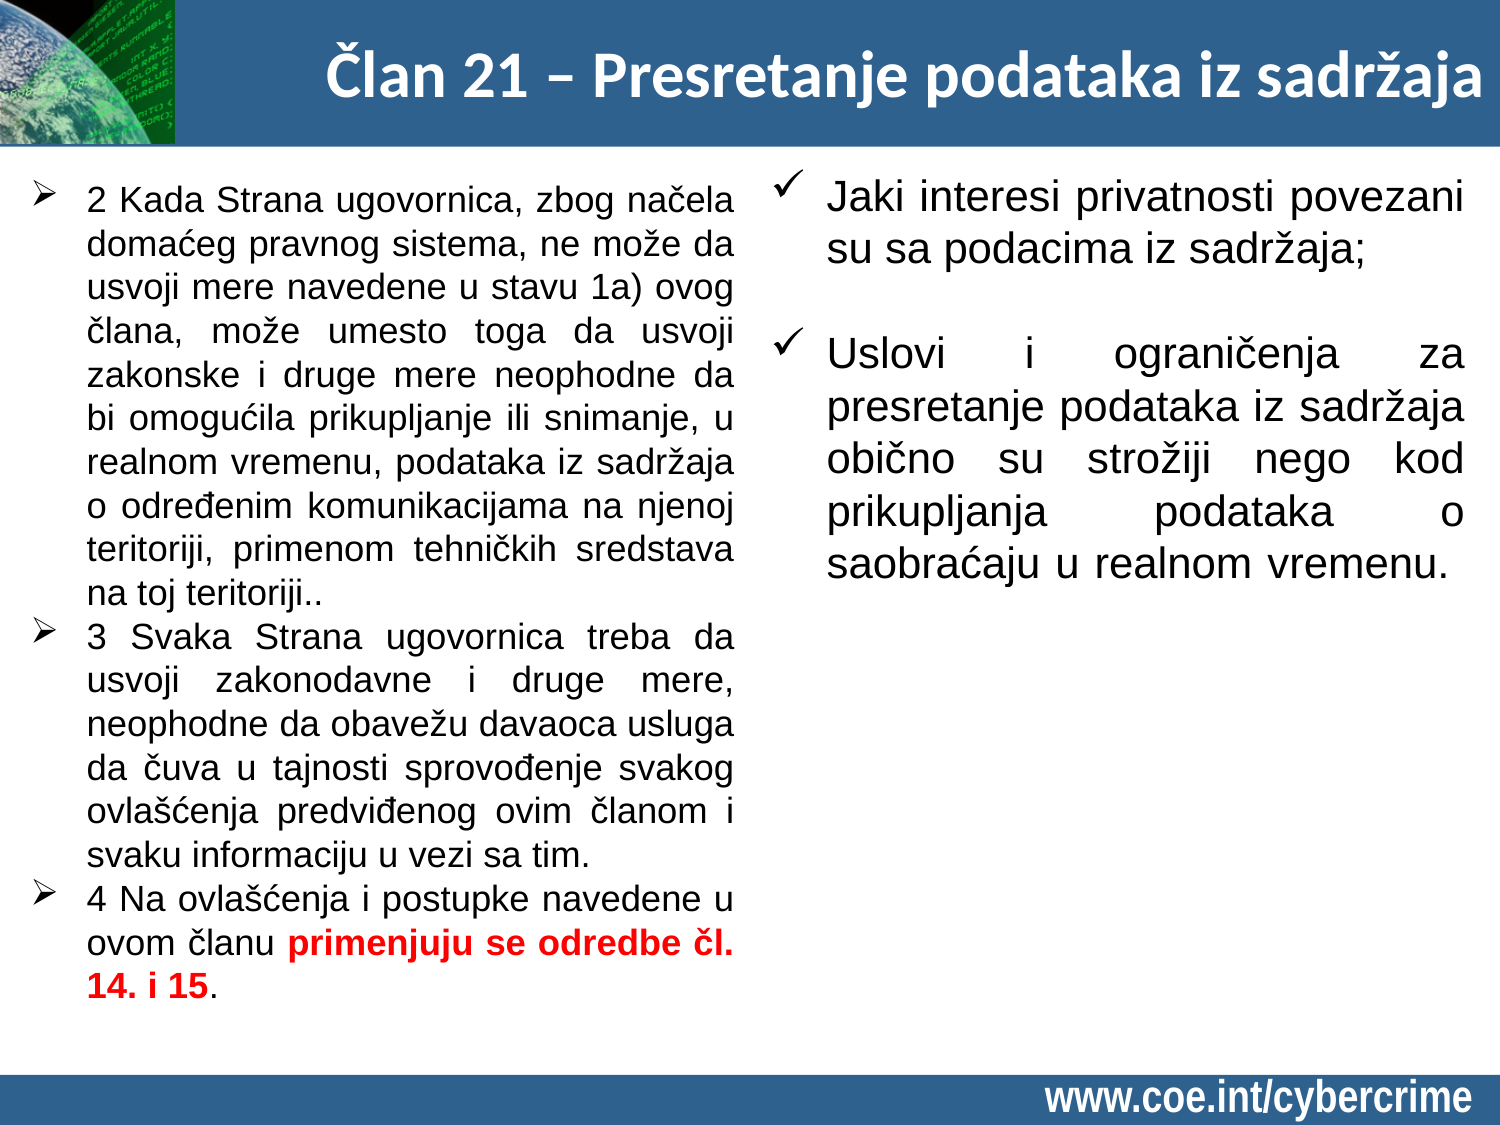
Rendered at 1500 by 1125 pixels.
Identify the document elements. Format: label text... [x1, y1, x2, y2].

text_box 2 Kada Strana ugovornica, zbog načela domaćeg pravnog sistema, ne može da usvoji mere navedene u stavu 1a) ovog člana, može umesto toga da usvoji zakonske i druge mere neophodne da bi omogućila prikupljanje ili snimanje, u realnom vremenu, podataka iz sadržaja o određenim komunikacijama na njenoj teritoriji, primenom tehničkih sredstava na toj teritoriji.. 3 Svaka Strana ugovornica treba da usvoji zakonodavne i druge mere, neophodne da obavežu davaoca usluga da čuva u tajnosti sprovođenje svakog ovlašćenja predviđenog ovim članom i svaku informaciju u vezi sa tim. 4 Na ovlašćenja i postupke navedene u ovom članu primenjuju se odredbe čl. 14. i 15. [15, 168, 750, 1014]
text_box www.coe.int/cybercrime [1030, 1059, 1500, 1125]
text_box Član 21 – Presretanje podataka iz sadržaja [177, 0, 1500, 149]
text_box Jaki interesi privatnosti povezani su sa podacima iz sadržaja; Uslovi i ograničenja za presretanje podataka iz sadržaja obično su strožiji nego kod prikupljanja podataka o saobraćaju u realnom vremenu. [755, 159, 1480, 595]
picture [0, 0, 175, 144]
text_box [0, 1073, 1030, 1125]
